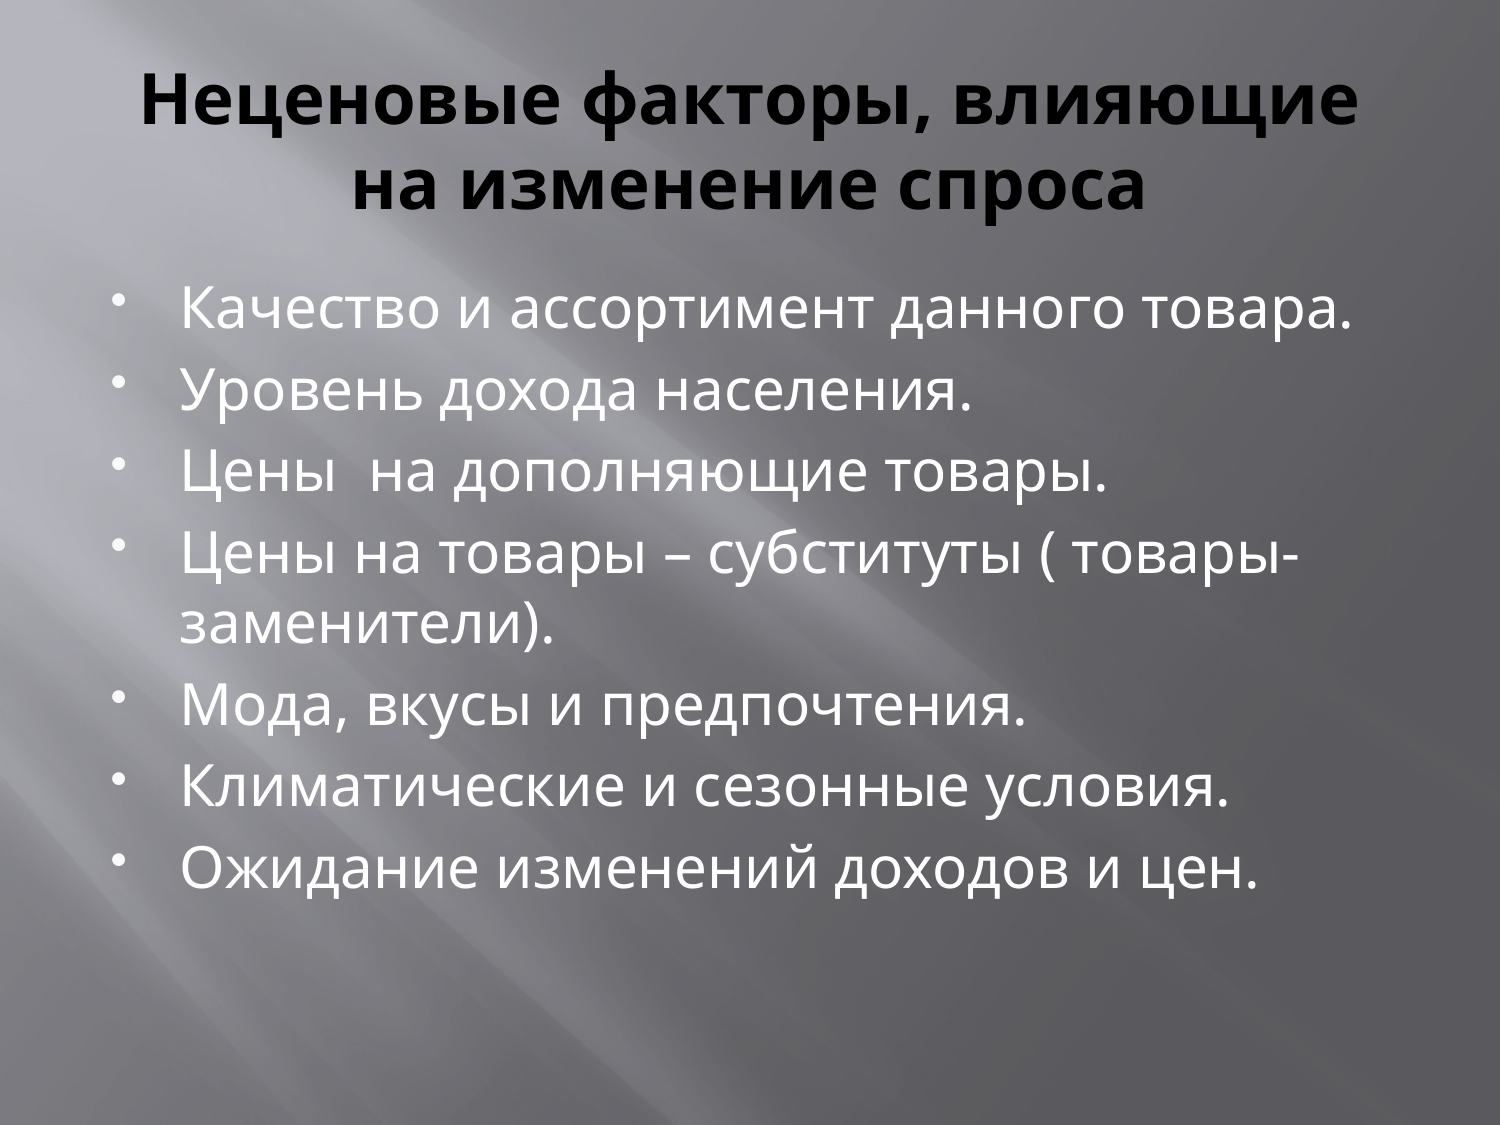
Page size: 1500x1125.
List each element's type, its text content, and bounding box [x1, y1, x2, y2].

title Неценовые факторы, влияющие на изменение спроса [75, 45, 1425, 233]
list Качество и ассортимент данного товара. Уровень дохода населения. Цены на дополняющие товары. Цены на товары – субституты ( товары-заменители). Мода, вкусы и предпочтения. Климатические и сезонные условия. Ожидание изменений доходов и цен. [74, 262, 1426, 1036]
